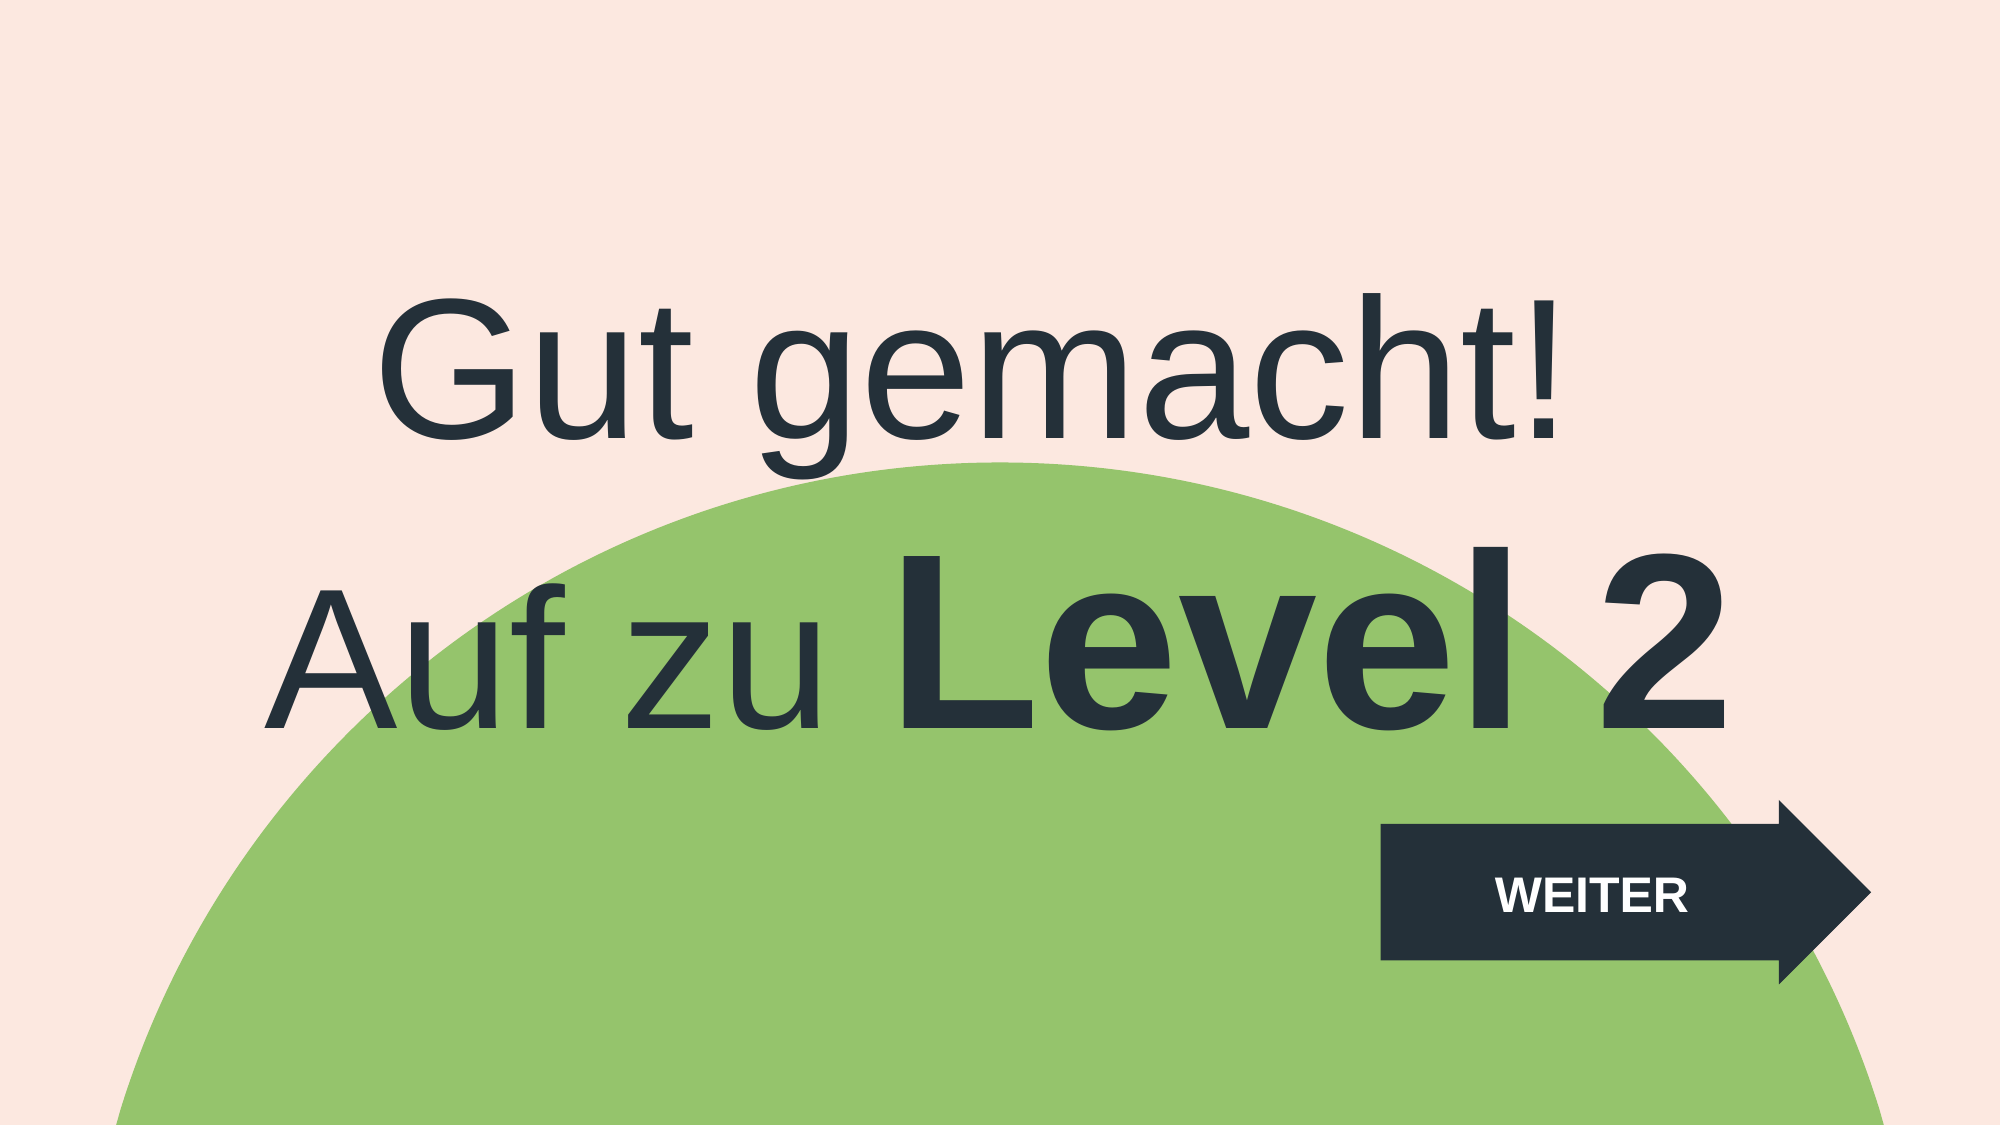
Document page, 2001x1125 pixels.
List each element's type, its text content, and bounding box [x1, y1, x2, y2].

text_box WEITER [1380, 798, 1872, 986]
